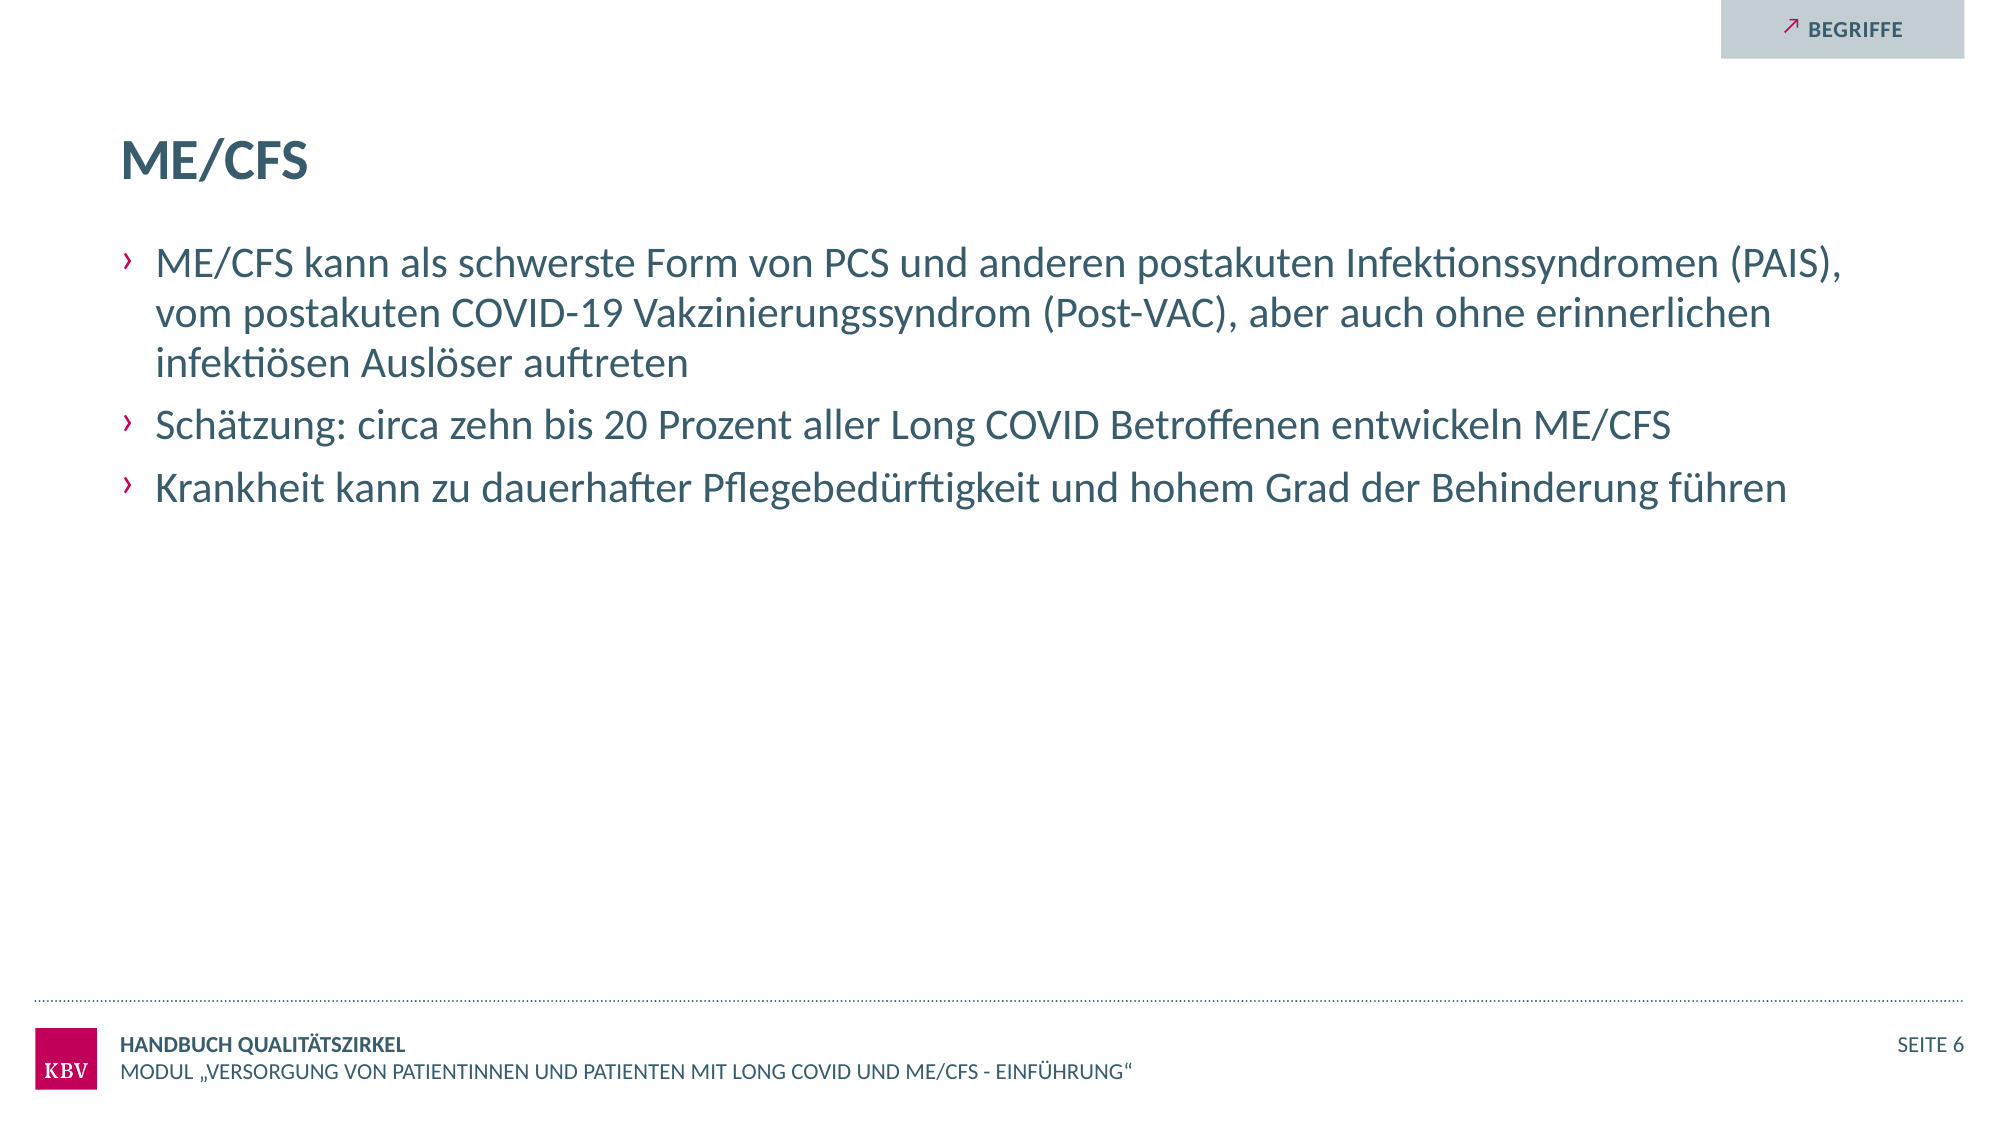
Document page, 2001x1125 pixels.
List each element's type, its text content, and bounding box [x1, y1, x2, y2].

footer Handbuch Qualitätszirkel [120, 1030, 1668, 1057]
slide_number Seite 6 [1787, 1030, 1965, 1057]
list ME/CFS kann als schwerste Form von PCS und anderen postakuten Infektionssyndromen (PAIS), vom postakuten COVID-19 Vakzinierungssyndrom (Post-VAC), aber auch ohne erinnerlichen infektiösen Auslöser auftreten Schätzung: circa zehn bis 20 Prozent aller Long COVID Betroffenen entwickeln ME/CFS Krankheit kann zu dauerhafter Pflegebedürftigkeit und hohem Grad der Behinderung führen [120, 237, 1880, 945]
title ME/CFS [120, 129, 1880, 201]
list Begriffe [1721, 0, 1965, 59]
slide_number Modul „Versorgung von Patientinnen und Patienten mit Long COVID und ME/CFS - Einführung“ [120, 1057, 1668, 1084]
